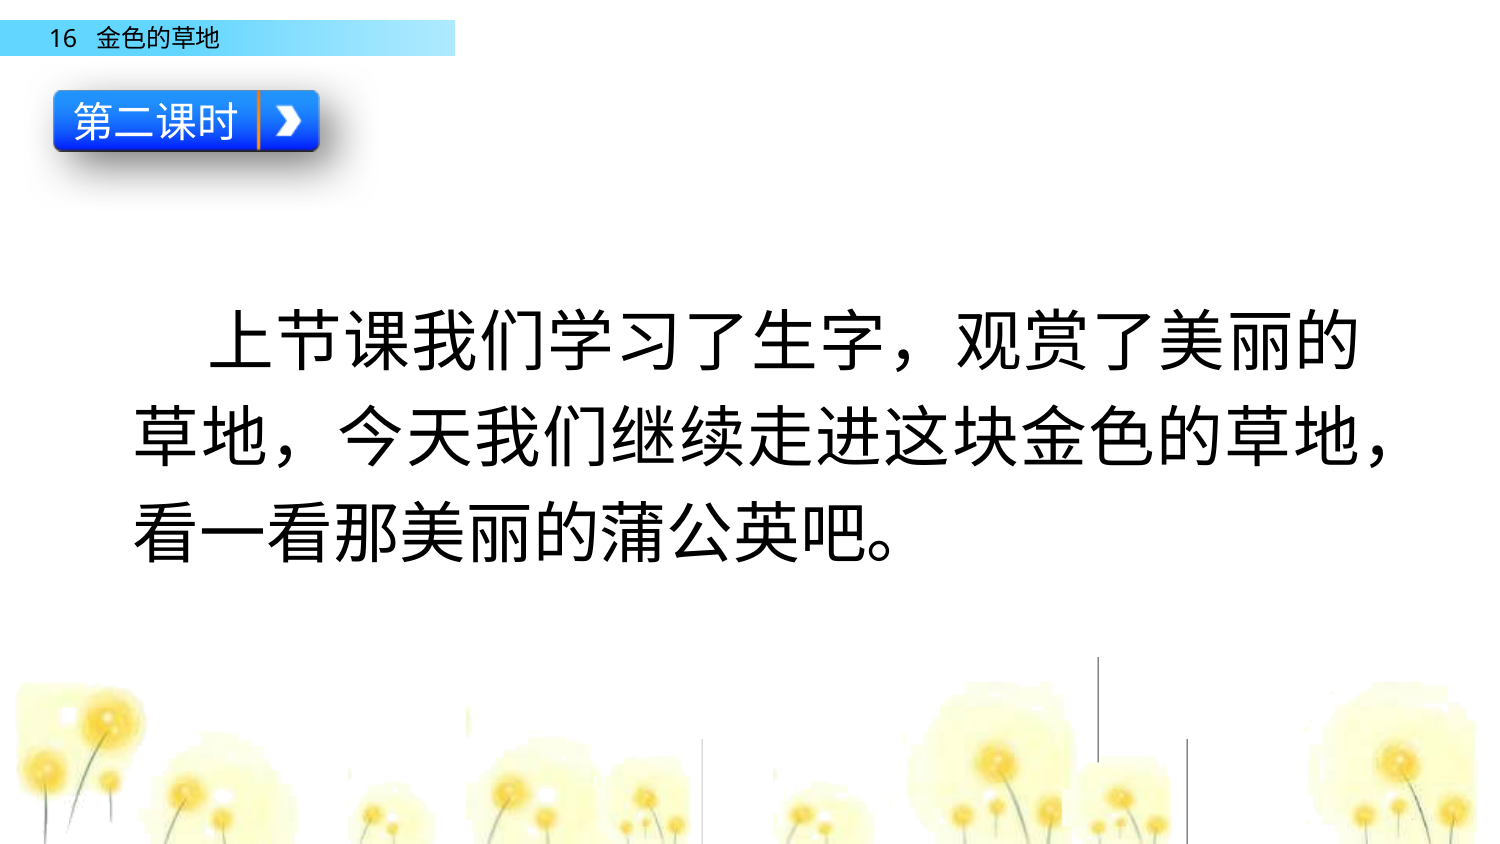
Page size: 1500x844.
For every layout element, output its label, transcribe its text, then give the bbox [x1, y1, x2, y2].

picture [0, 657, 1188, 844]
picture [52, 89, 321, 152]
text_box 上节课我们学习了生字，观赏了美丽的草地，今天我们继续走进这块金色的草地，看一看那美丽的蒲公英吧。 [121, 277, 1374, 577]
picture [1222, 657, 1500, 844]
